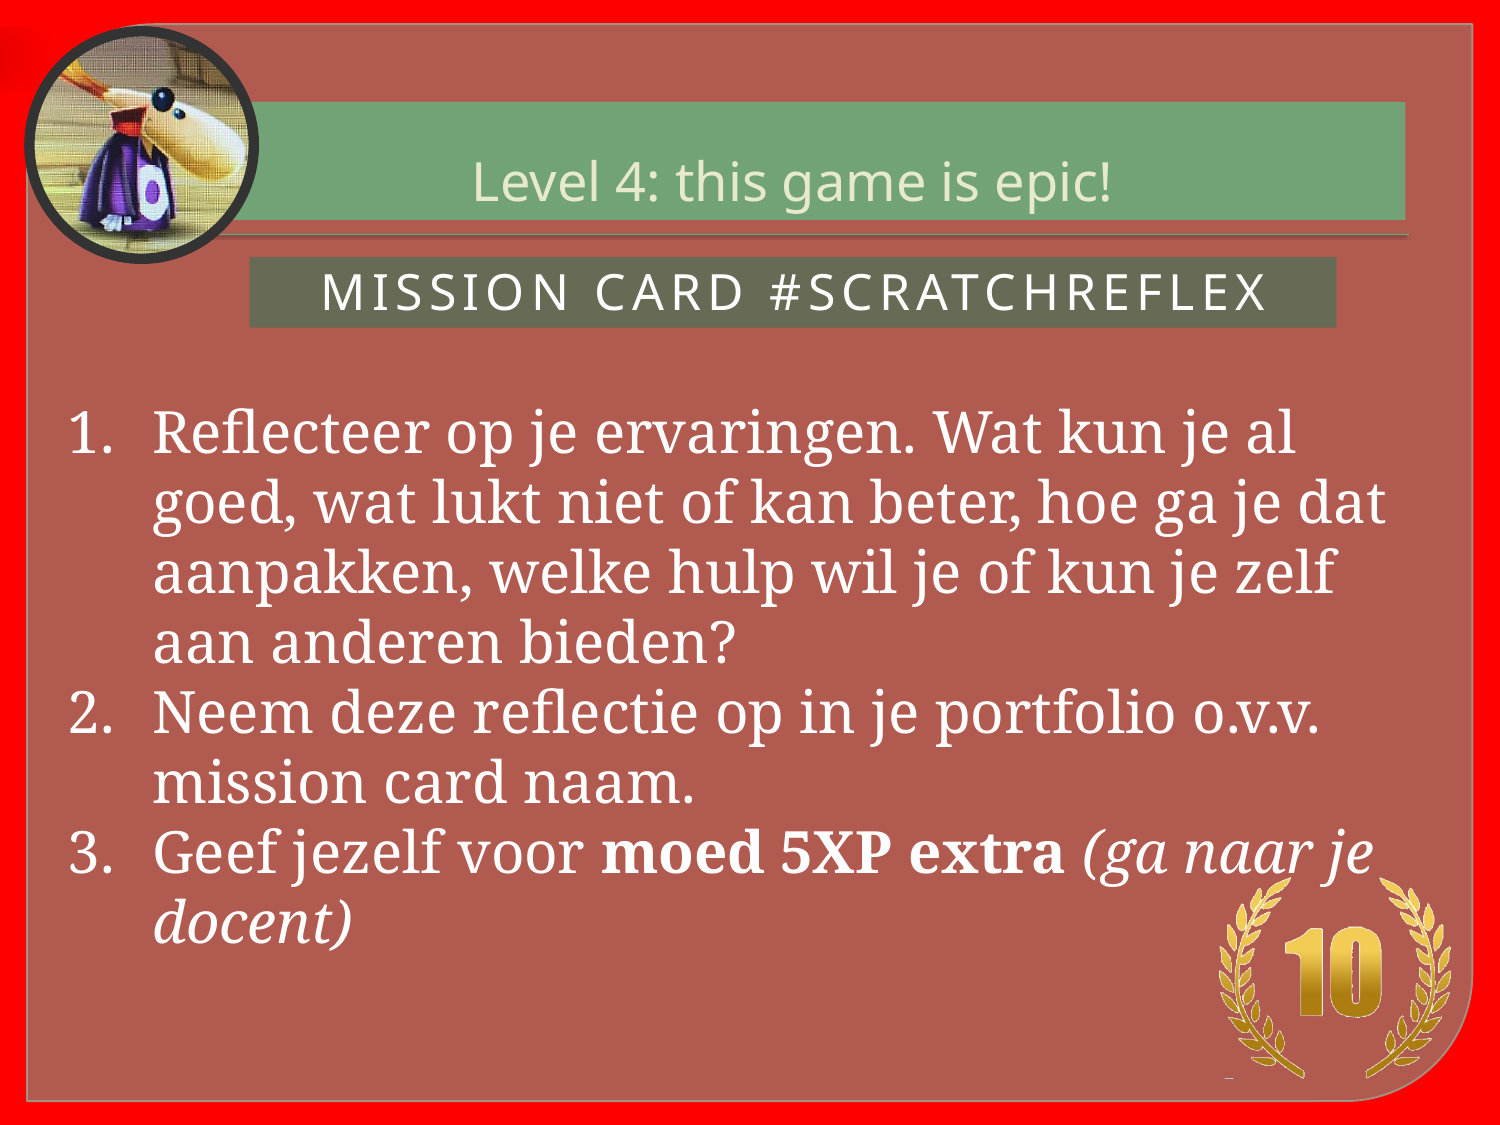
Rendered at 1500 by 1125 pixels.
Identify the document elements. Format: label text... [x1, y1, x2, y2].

text_box Reflecteer op je ervaringen. Wat kun je al goed, wat lukt niet of kan beter, hoe ga je dat aanpakken, welke hulp wil je of kun je zelf aan anderen bieden? Neem deze reflectie op in je portfolio o.v.v. mission card naam. Geef jezelf voor moed 5XP extra (ga naar je docent) [53, 327, 1424, 1125]
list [29, 31, 255, 260]
title Level 4: this game is epic! [260, 101, 1406, 220]
picture [1216, 869, 1453, 1079]
text_box Mission card #Scratchreflex [249, 256, 1337, 327]
